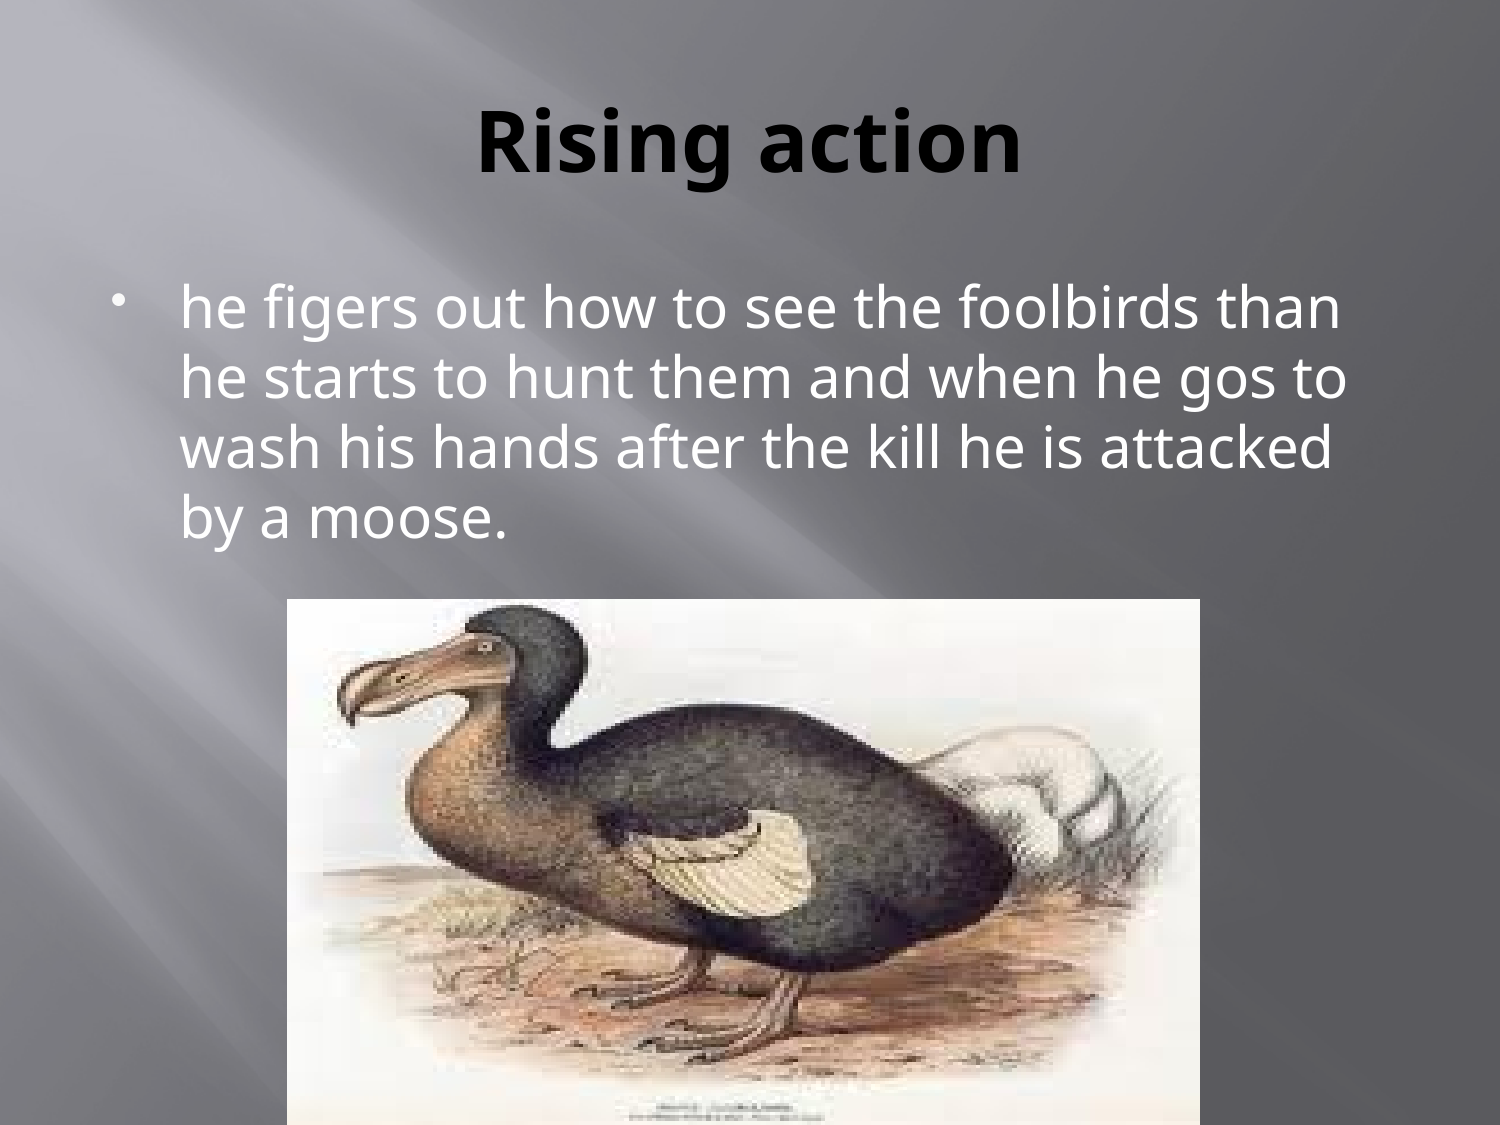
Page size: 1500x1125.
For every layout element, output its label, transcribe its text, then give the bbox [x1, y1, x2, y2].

list he figers out how to see the foolbirds than he starts to hunt them and when he gos to wash his hands after the kill he is attacked by a moose. [75, 262, 1425, 1035]
title Rising action [75, 45, 1425, 233]
picture [287, 599, 1201, 1125]
